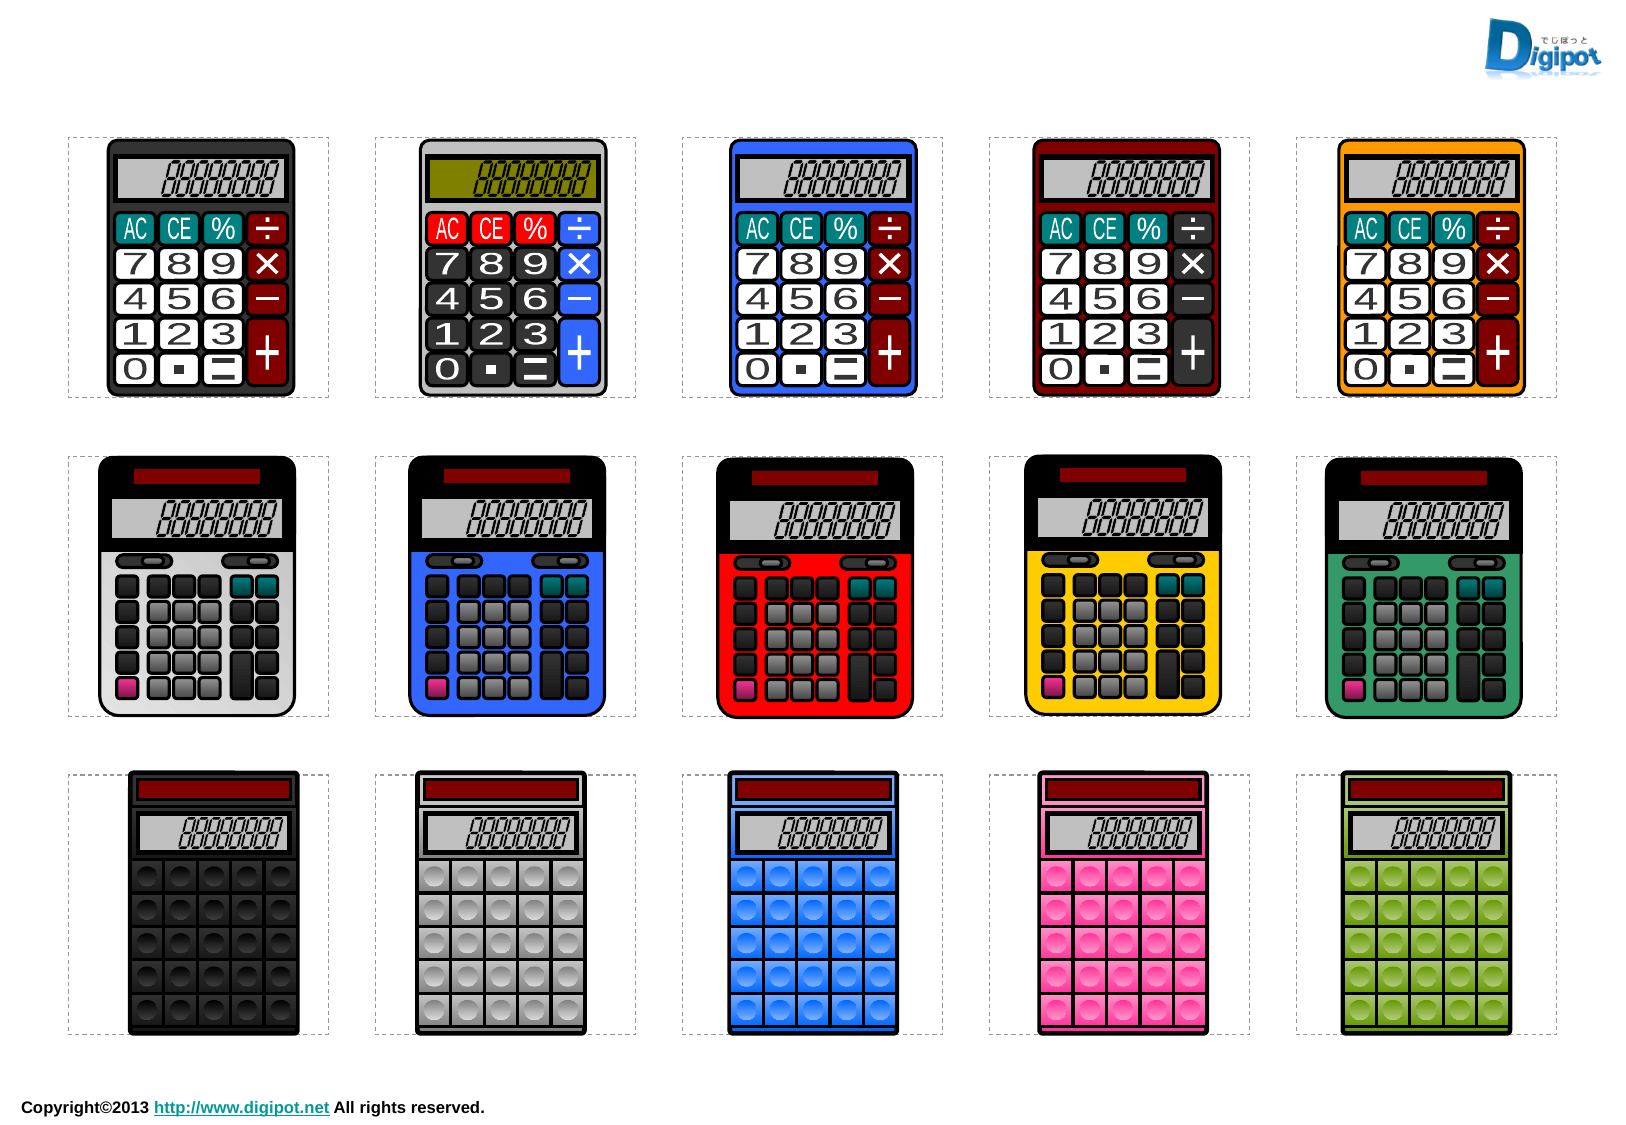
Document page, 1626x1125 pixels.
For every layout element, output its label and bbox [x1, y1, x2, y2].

text_box [729, 772, 898, 1034]
text_box [730, 139, 917, 396]
text_box [409, 456, 605, 716]
text_box [130, 772, 298, 1034]
text_box [717, 458, 913, 718]
picture [1485, 18, 1602, 82]
text_box [1326, 458, 1522, 718]
text_box [99, 457, 295, 716]
text_box [417, 772, 585, 1034]
text_box [1033, 139, 1220, 396]
text_box [1025, 455, 1221, 715]
text_box [1342, 772, 1511, 1034]
text_box [108, 139, 295, 396]
text_box [1338, 139, 1525, 396]
text_box [1039, 772, 1207, 1034]
text_box [420, 139, 607, 396]
